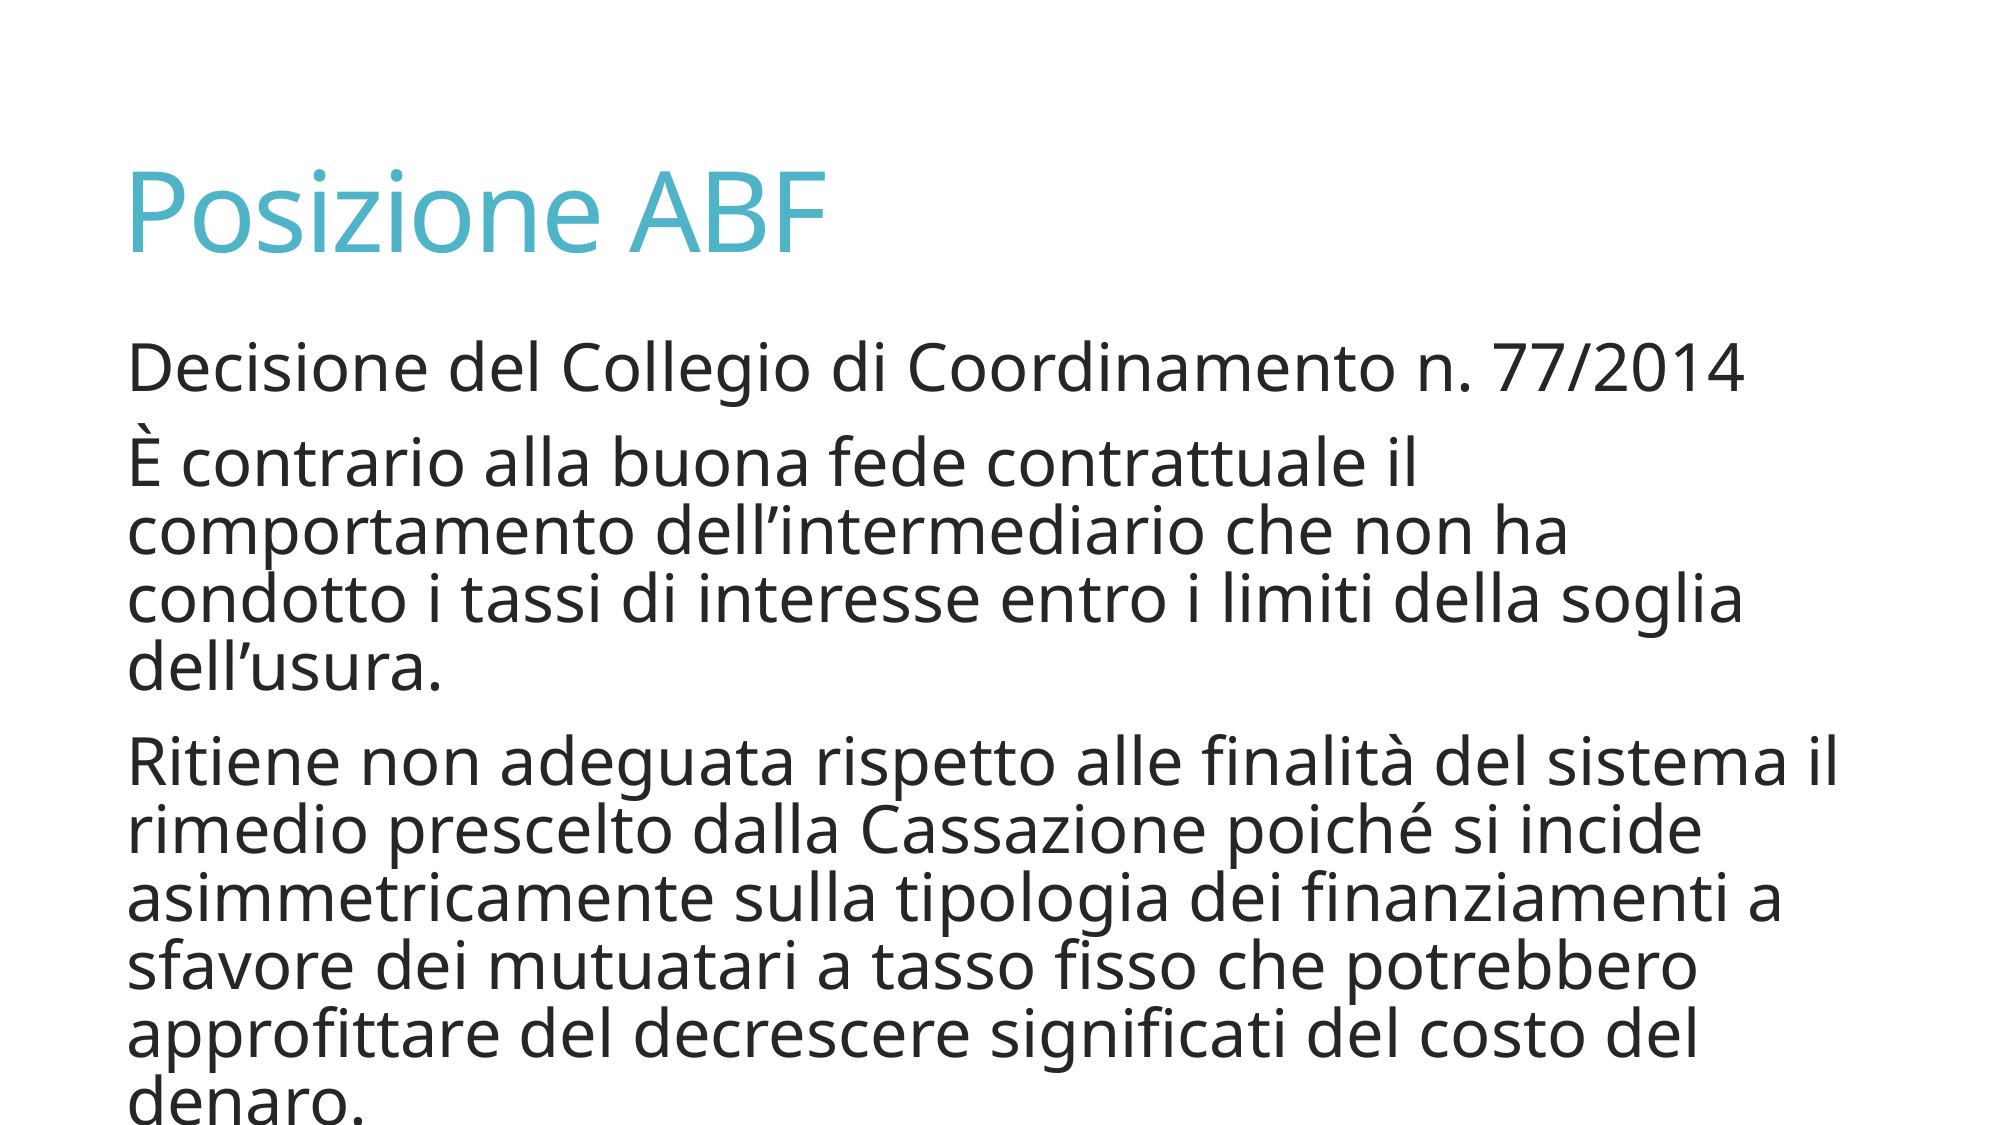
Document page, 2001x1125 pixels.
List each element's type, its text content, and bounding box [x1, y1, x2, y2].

title Posizione ABF [107, 82, 1875, 354]
list Decisione del Collegio di Coordinamento n. 77/2014 È contrario alla buona fede contrattuale il comportamento dell’intermediario che non ha condotto i tassi di interesse entro i limiti della soglia dell’usura. Ritiene non adeguata rispetto alle finalità del sistema il rimedio prescelto dalla Cassazione poiché si incide asimmetricamente sulla tipologia dei finanziamenti a sfavore dei mutuatari a tasso fisso che potrebbero approfittare del decrescere significati del costo del denaro. [110, 329, 1876, 949]
